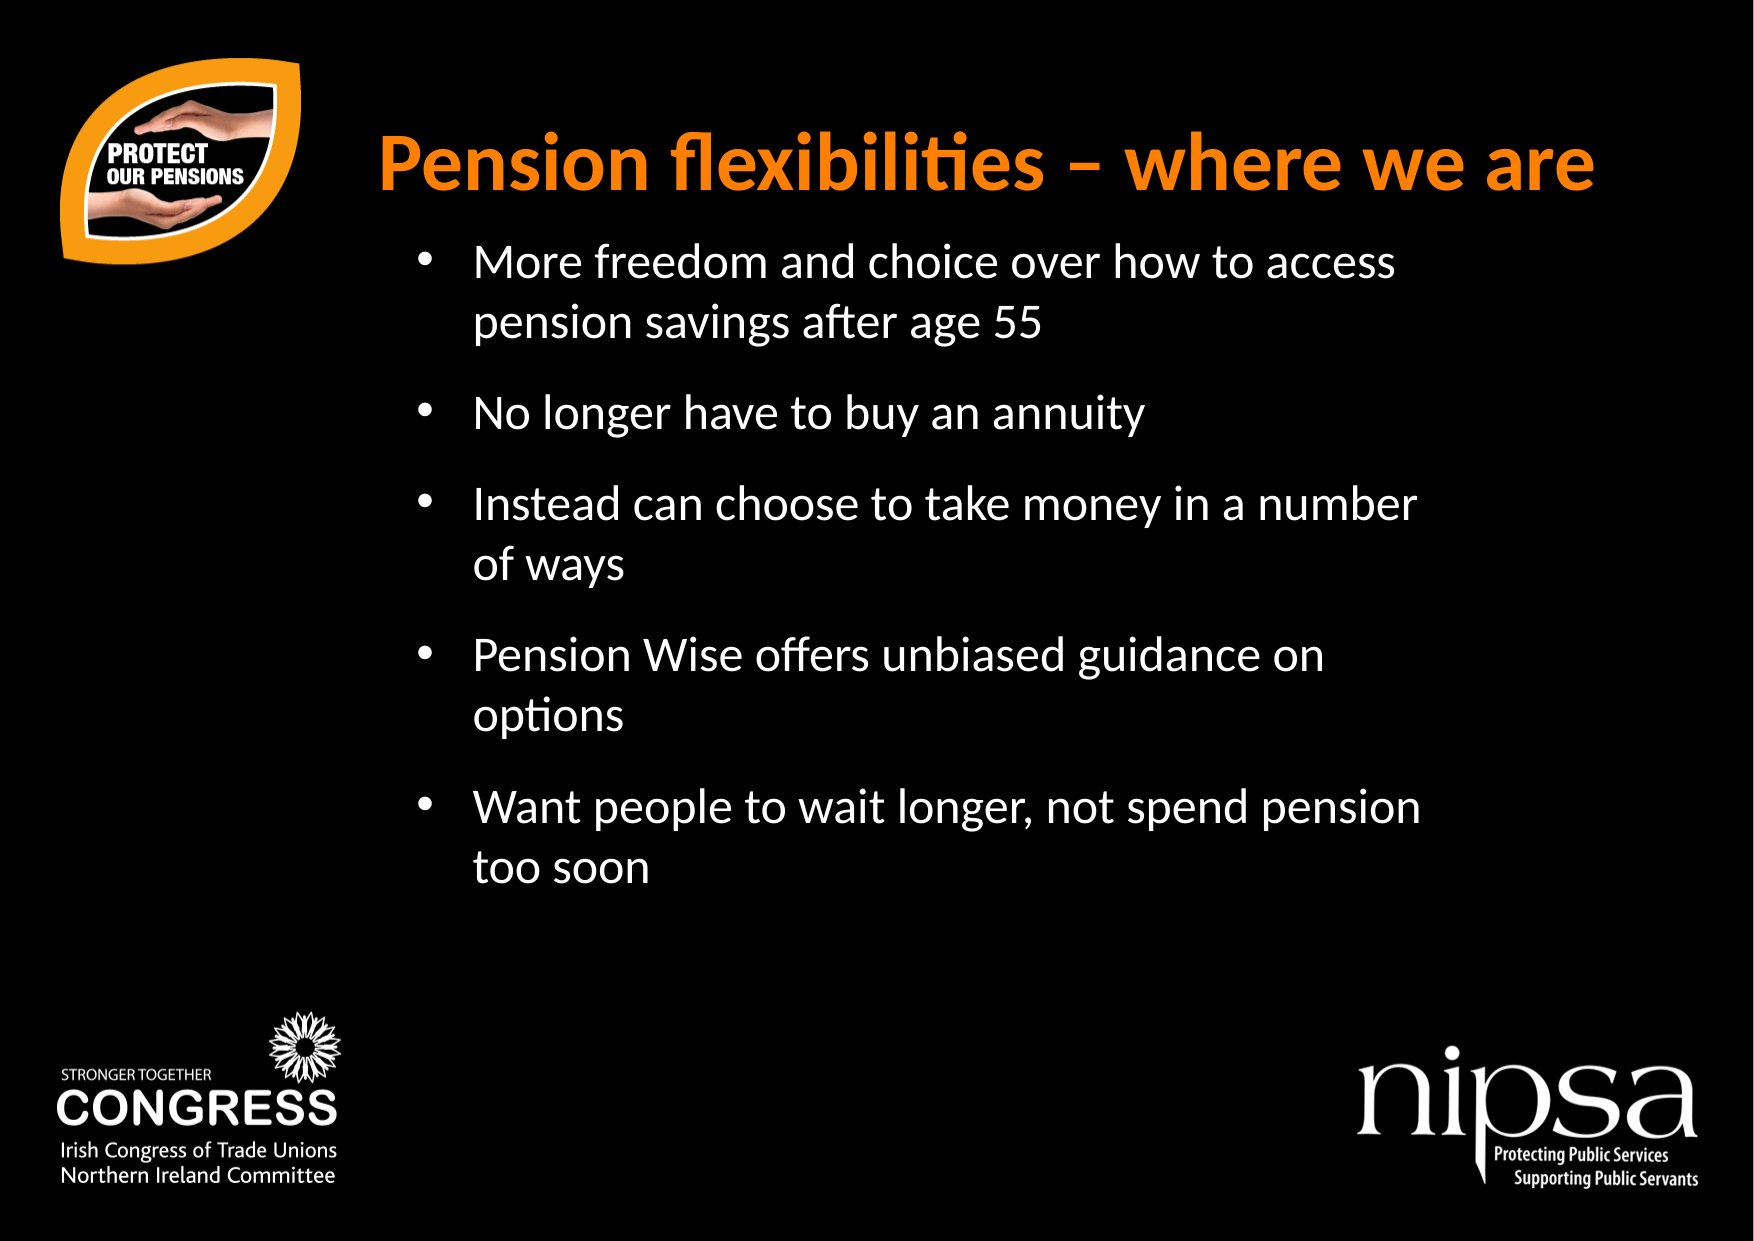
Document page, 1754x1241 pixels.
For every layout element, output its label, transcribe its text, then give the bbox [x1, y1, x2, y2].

picture [0, 0, 1754, 1241]
text_box Pension flexibilities – where we are [363, 100, 1653, 196]
text_box More freedom and choice over how to access pension savings after age 55 No longer have to buy an annuity Instead can choose to take money in a number of ways Pension Wise offers unbiased guidance on options Want people to wait longer, not spend pension too soon [401, 220, 1449, 901]
